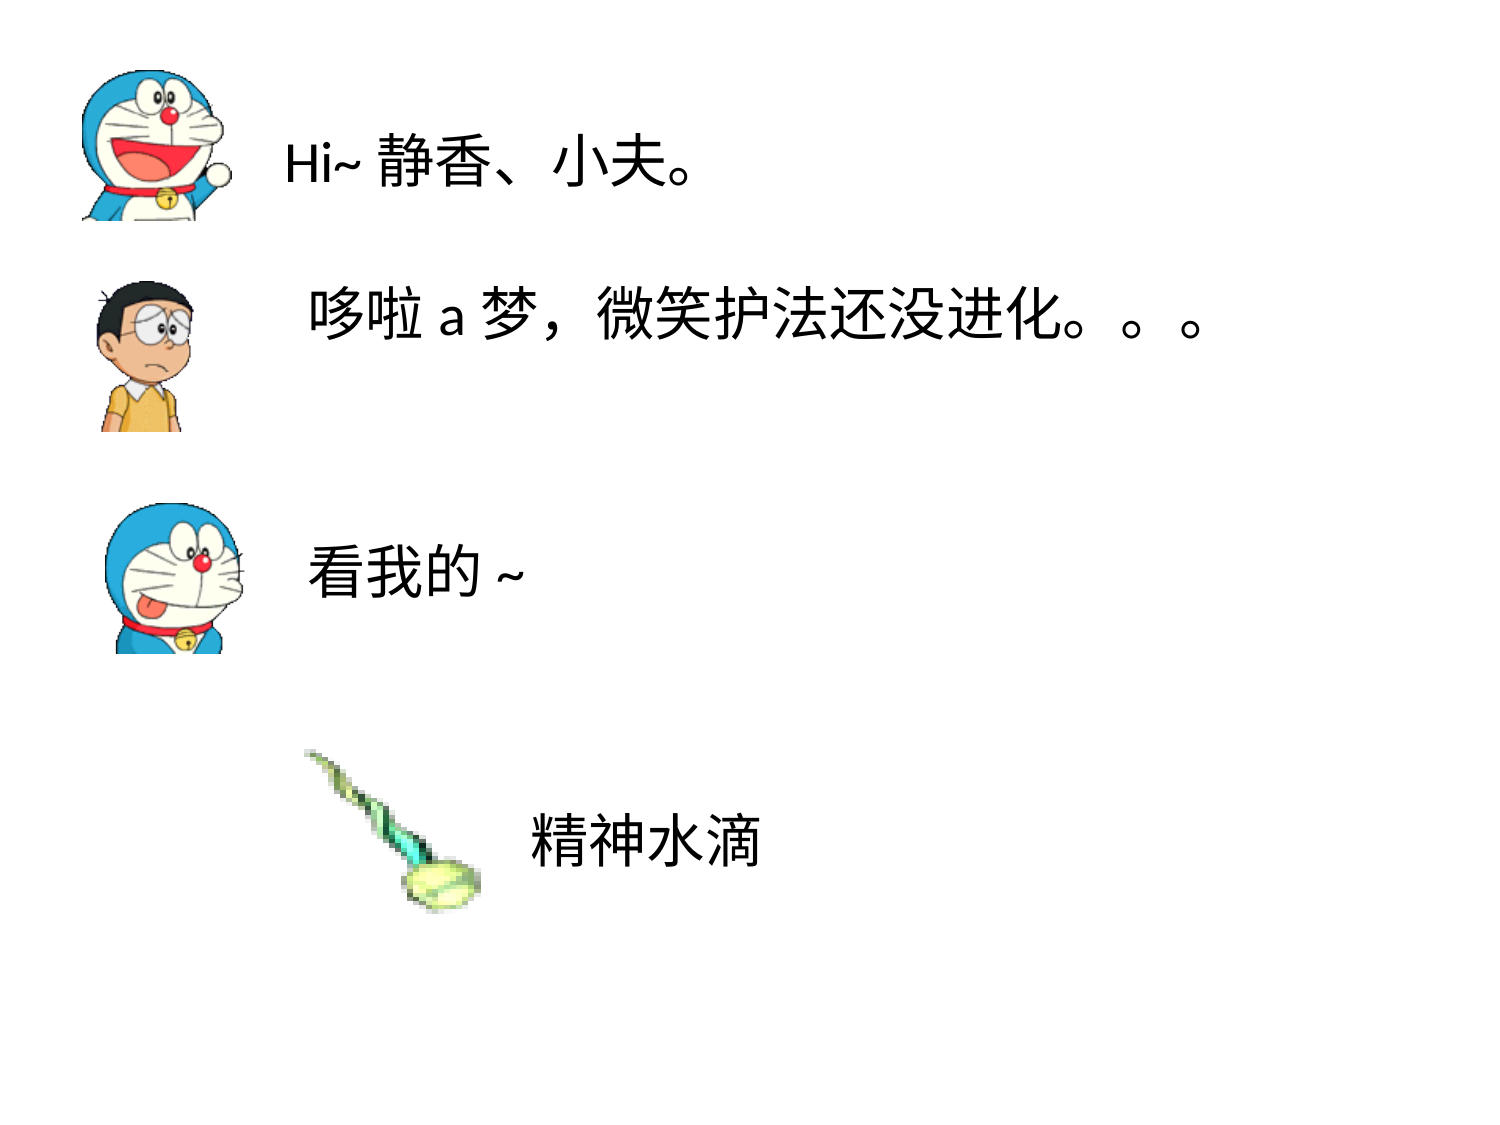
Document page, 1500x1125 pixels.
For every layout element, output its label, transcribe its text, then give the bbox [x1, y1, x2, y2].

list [81, 70, 233, 221]
text_box Hi~静香、小夫。 [269, 117, 1114, 202]
text_box 哆啦a梦，微笑护法还没进化。。。 [292, 269, 1254, 355]
text_box 看我的~ [292, 527, 1008, 613]
text_box 精神水滴 [515, 796, 1219, 882]
picture [105, 503, 256, 655]
picture [70, 280, 221, 432]
picture [304, 749, 481, 915]
